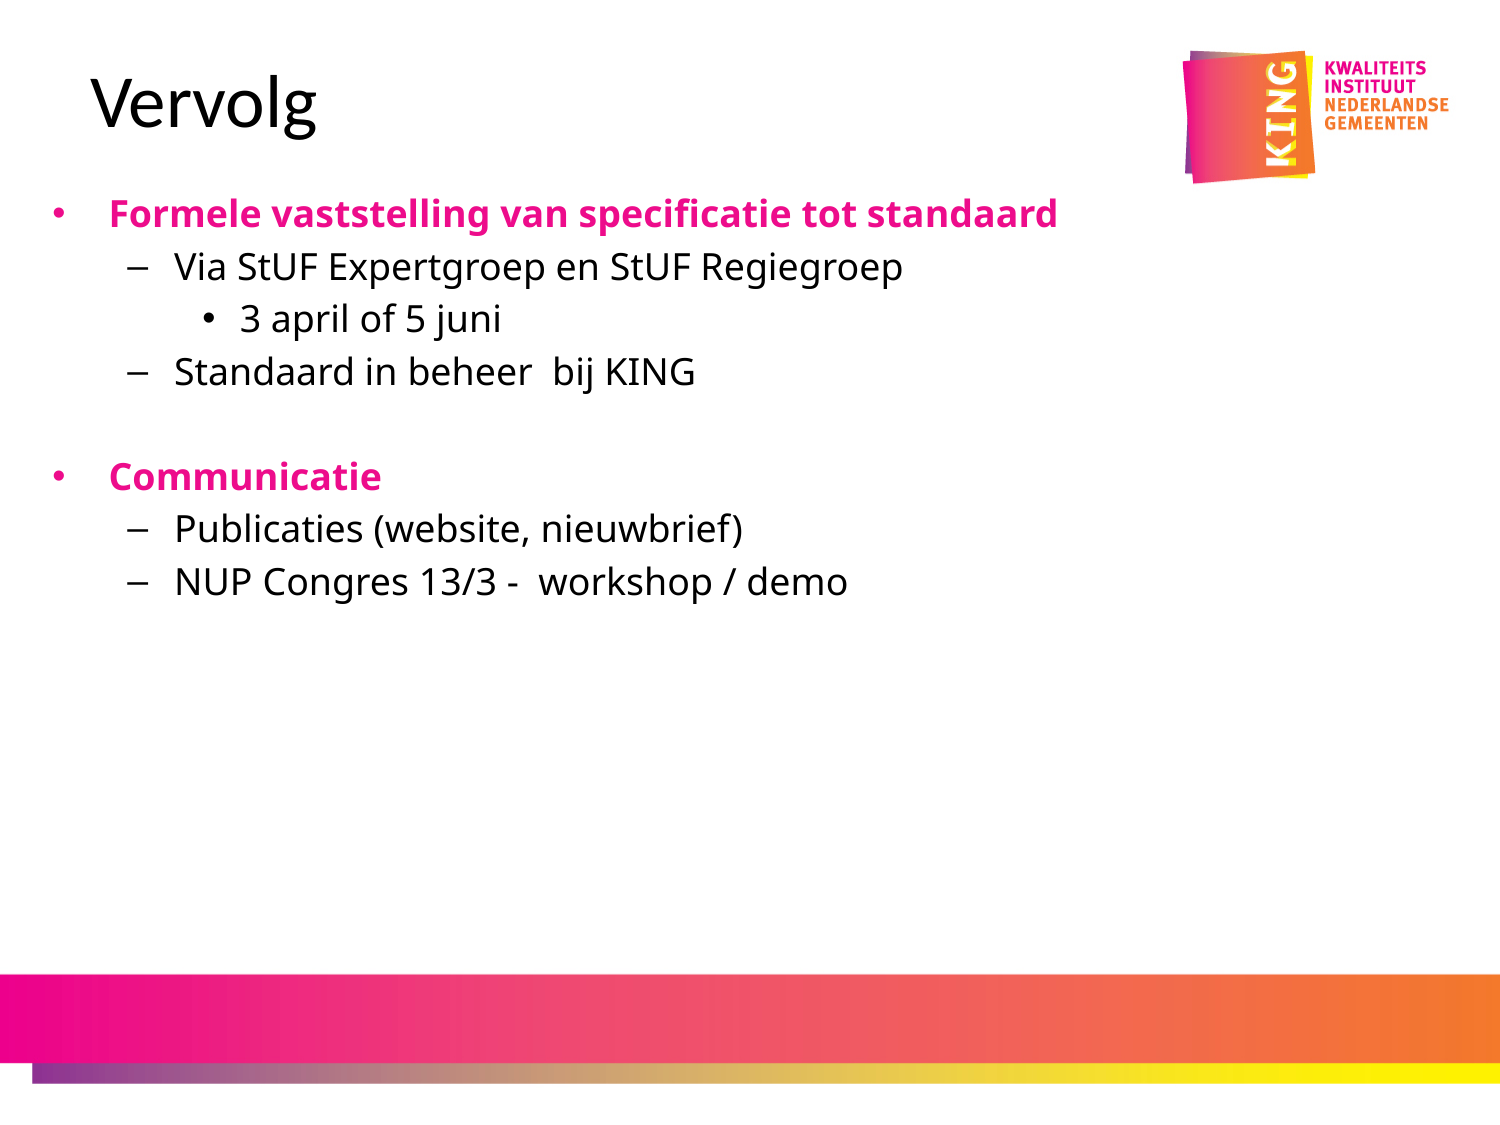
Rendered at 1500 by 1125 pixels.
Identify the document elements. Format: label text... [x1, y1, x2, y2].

picture [0, 0, 1500, 1125]
list Formele vaststelling van specificatie tot standaard Via StUF Expertgroep en StUF Regiegroep 3 april of 5 juni Standaard in beheer bij KING Communicatie Publicaties (website, nieuwbrief) NUP Congres 13/3 - workshop / demo [36, 182, 1426, 926]
title Vervolg [75, 45, 1425, 182]
